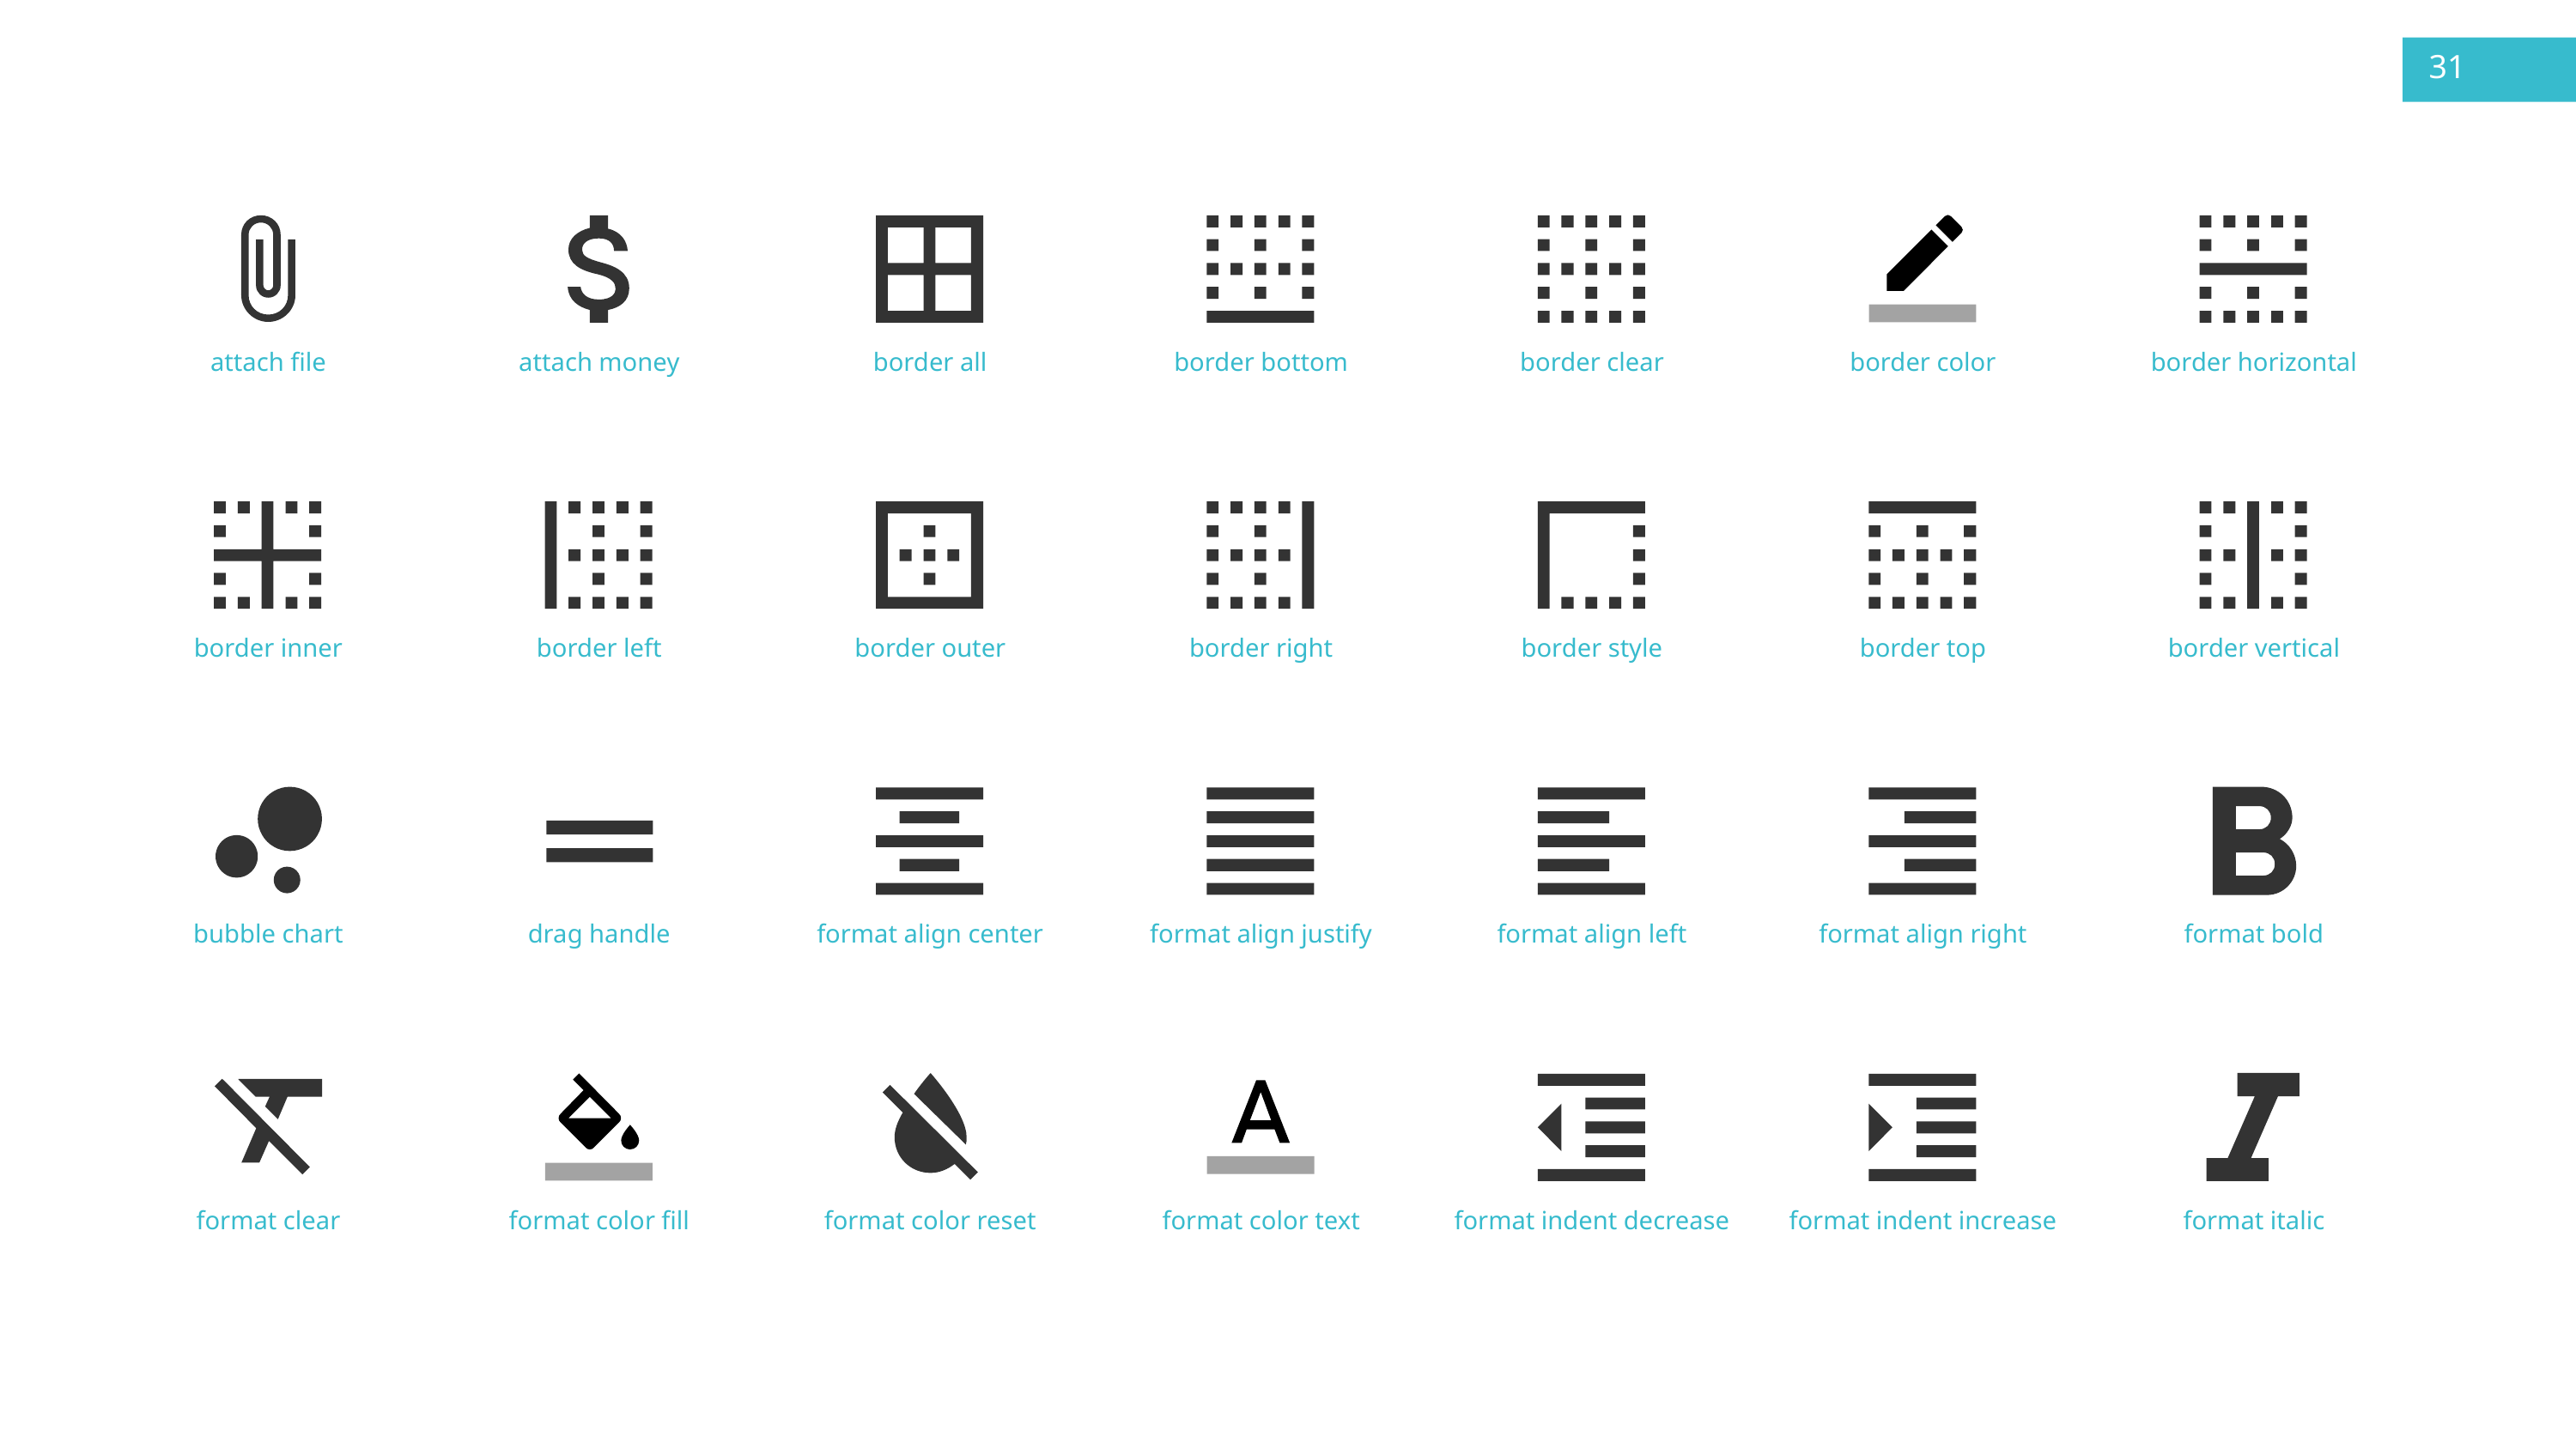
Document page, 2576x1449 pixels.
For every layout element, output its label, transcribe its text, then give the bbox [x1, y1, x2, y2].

text_box [1206, 858, 1315, 871]
text_box [2223, 549, 2236, 561]
text_box [1278, 263, 1291, 276]
text_box [214, 1078, 310, 1175]
text_box [568, 501, 581, 514]
text_box [616, 501, 629, 514]
text_box [1206, 882, 1315, 895]
text_box [1537, 1073, 1645, 1086]
text_box [1537, 835, 1645, 847]
text_box [616, 549, 629, 561]
text_box [899, 811, 960, 824]
text_box [273, 866, 301, 894]
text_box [1868, 214, 1977, 323]
text_box format align center [750, 912, 1082, 955]
text_box [1916, 549, 1929, 561]
text_box [1632, 311, 1645, 323]
text_box [1230, 597, 1243, 609]
text_box [2294, 239, 2307, 252]
text_box border vertical [2075, 626, 2433, 669]
text_box [1254, 524, 1267, 537]
text_box attach money [420, 339, 750, 383]
text_box [640, 549, 653, 561]
text_box [1868, 501, 1977, 514]
text_box [1892, 597, 1905, 609]
text_box [2199, 573, 2212, 585]
text_box [1964, 524, 1977, 537]
text_box [2199, 524, 2212, 537]
text_box [1278, 549, 1291, 561]
text_box [1302, 263, 1315, 276]
text_box [2199, 597, 2212, 609]
text_box format color text [1082, 1197, 1413, 1241]
text_box border left [420, 626, 750, 669]
text_box [1230, 215, 1243, 227]
text_box [1585, 1145, 1645, 1158]
text_box [1537, 882, 1645, 895]
text_box [2199, 215, 2212, 227]
text_box [1632, 239, 1645, 252]
text_box [1254, 215, 1267, 227]
text_box [1537, 787, 1645, 800]
text_box [876, 882, 984, 895]
text_box [876, 215, 984, 323]
text_box bubble chart [89, 912, 420, 955]
text_box [1585, 239, 1598, 252]
text_box [1254, 597, 1267, 609]
text_box [2271, 549, 2283, 561]
text_box [1302, 287, 1315, 300]
text_box [1254, 239, 1267, 252]
text_box [899, 858, 960, 871]
text_box [1632, 263, 1645, 276]
text_box [2199, 263, 2307, 276]
text_box [1868, 835, 1977, 847]
text_box [544, 501, 557, 609]
text_box [1537, 311, 1550, 323]
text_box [544, 1073, 653, 1181]
text_box [1254, 501, 1267, 514]
text_box [1609, 215, 1622, 227]
text_box [1868, 573, 1881, 585]
text_box [1206, 263, 1219, 276]
text_box [1916, 1145, 1977, 1158]
text_box [2294, 311, 2307, 323]
text_box [1585, 1097, 1645, 1110]
text_box [1868, 1168, 1977, 1181]
text_box [2294, 215, 2307, 227]
text_box [2294, 501, 2307, 514]
text_box [1278, 597, 1291, 609]
text_box [1585, 1121, 1645, 1134]
text_box [2294, 524, 2307, 537]
text_box [2271, 501, 2283, 514]
text_box [1278, 215, 1291, 227]
text_box format clear [89, 1197, 420, 1241]
text_box format color reset [750, 1197, 1082, 1241]
text_box [2206, 1072, 2300, 1181]
text_box [2271, 215, 2283, 227]
text_box [240, 215, 295, 323]
text_box [238, 1078, 323, 1119]
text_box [1206, 1080, 1315, 1174]
text_box [1537, 1168, 1645, 1181]
text_box border horizontal [2075, 339, 2433, 383]
text_box [2294, 287, 2307, 300]
text_box [2294, 597, 2307, 609]
text_box [1537, 287, 1550, 300]
text_box [2247, 501, 2259, 609]
text_box [1206, 573, 1219, 585]
text_box [640, 573, 653, 585]
text_box [1206, 239, 1219, 252]
text_box [1868, 1073, 1977, 1086]
text_box [1230, 501, 1243, 514]
text_box [1609, 311, 1622, 323]
text_box [568, 215, 629, 323]
text_box [2247, 239, 2259, 252]
text_box [1585, 311, 1598, 323]
text_box [592, 524, 605, 537]
text_box [546, 820, 653, 835]
text_box [2223, 215, 2236, 227]
text_box [2294, 573, 2307, 585]
text_box [876, 501, 984, 609]
text_box [592, 597, 605, 609]
text_box [1585, 215, 1598, 227]
text_box attach file [89, 339, 420, 383]
text_box [1632, 215, 1645, 227]
text_box format align left [1413, 912, 1744, 955]
text_box border all [750, 339, 1082, 383]
text_box [1302, 215, 1315, 227]
text_box [568, 549, 581, 561]
text_box format align justify [1082, 912, 1413, 955]
text_box format italic [2075, 1197, 2433, 1241]
text_box [2199, 549, 2212, 561]
text_box [592, 501, 605, 514]
text_box [2199, 311, 2212, 323]
slide_number 31 [2415, 35, 2502, 100]
text_box [1916, 524, 1929, 537]
text_box [1537, 858, 1610, 871]
text_box [1904, 811, 1977, 824]
text_box [2223, 597, 2236, 609]
text_box [1561, 311, 1574, 323]
text_box [1537, 263, 1550, 276]
text_box [1254, 287, 1267, 300]
text_box [1206, 835, 1315, 847]
text_box [592, 549, 605, 561]
text_box [2199, 287, 2212, 300]
text_box [882, 1084, 978, 1180]
text_box border top [1744, 626, 2075, 669]
text_box [1230, 263, 1243, 276]
text_box [2223, 501, 2236, 514]
text_box [568, 597, 581, 609]
text_box [1206, 811, 1315, 824]
text_box format indent increase [1744, 1197, 2075, 1241]
text_box [1561, 215, 1574, 227]
text_box [1302, 501, 1315, 609]
text_box border outer [750, 626, 1082, 669]
text_box [2271, 311, 2283, 323]
text_box [914, 1073, 967, 1145]
text_box format bold [2075, 912, 2433, 955]
text_box [1940, 597, 1953, 609]
text_box [640, 501, 653, 514]
text_box [1206, 501, 1219, 514]
text_box [2223, 311, 2236, 323]
text_box [1278, 501, 1291, 514]
text_box [1940, 549, 1953, 561]
text_box [640, 597, 653, 609]
text_box [1206, 597, 1219, 609]
text_box [2212, 786, 2297, 895]
text_box [2271, 597, 2283, 609]
text_box [1904, 858, 1977, 871]
text_box format color fill [420, 1197, 750, 1241]
text_box [1609, 263, 1622, 276]
text_box [1537, 1103, 1562, 1152]
text_box [1868, 597, 1881, 609]
text_box [1868, 549, 1881, 561]
text_box [1206, 549, 1219, 561]
text_box [214, 501, 322, 609]
text_box [1206, 287, 1219, 300]
text_box [640, 524, 653, 537]
text_box [1585, 287, 1598, 300]
text_box [1964, 597, 1977, 609]
text_box [1868, 787, 1977, 800]
text_box [1537, 215, 1550, 227]
text_box [1254, 263, 1267, 276]
text_box [1868, 882, 1977, 895]
text_box border clear [1413, 339, 1744, 383]
text_box [1537, 811, 1610, 824]
text_box [1302, 239, 1315, 252]
text_box [1916, 1121, 1977, 1134]
text_box [258, 786, 322, 852]
text_box [1892, 549, 1905, 561]
text_box [2294, 549, 2307, 561]
text_box [546, 848, 653, 863]
text_box [1254, 573, 1267, 585]
text_box [1206, 311, 1315, 323]
text_box border right [1082, 626, 1413, 669]
text_box [216, 834, 258, 878]
text_box [1632, 287, 1645, 300]
text_box [1868, 1103, 1893, 1152]
text_box [1206, 787, 1315, 800]
text_box [1964, 573, 1977, 585]
text_box format align right [1744, 912, 2075, 955]
text_box [2247, 215, 2259, 227]
text_box drag handle [420, 912, 750, 955]
text_box border color [1744, 339, 2075, 383]
text_box [1585, 263, 1598, 276]
text_box [876, 787, 984, 800]
text_box [616, 597, 629, 609]
text_box [2247, 311, 2259, 323]
text_box [1916, 1097, 1977, 1110]
text_box [1561, 263, 1574, 276]
text_box [1206, 215, 1219, 227]
text_box [592, 573, 605, 585]
text_box [876, 835, 984, 847]
text_box [1254, 549, 1267, 561]
text_box [1230, 549, 1243, 561]
text_box [2247, 287, 2259, 300]
text_box [1868, 524, 1881, 537]
text_box border bottom [1082, 339, 1413, 383]
text_box [2199, 239, 2212, 252]
text_box [1916, 573, 1929, 585]
text_box [1916, 597, 1929, 609]
text_box [1537, 501, 1645, 609]
text_box border style [1413, 626, 1744, 669]
text_box border inner [89, 626, 420, 669]
text_box [2199, 501, 2212, 514]
text_box [1537, 239, 1550, 252]
text_box format indent decrease [1413, 1197, 1744, 1241]
text_box [1206, 524, 1219, 537]
text_box [1964, 549, 1977, 561]
